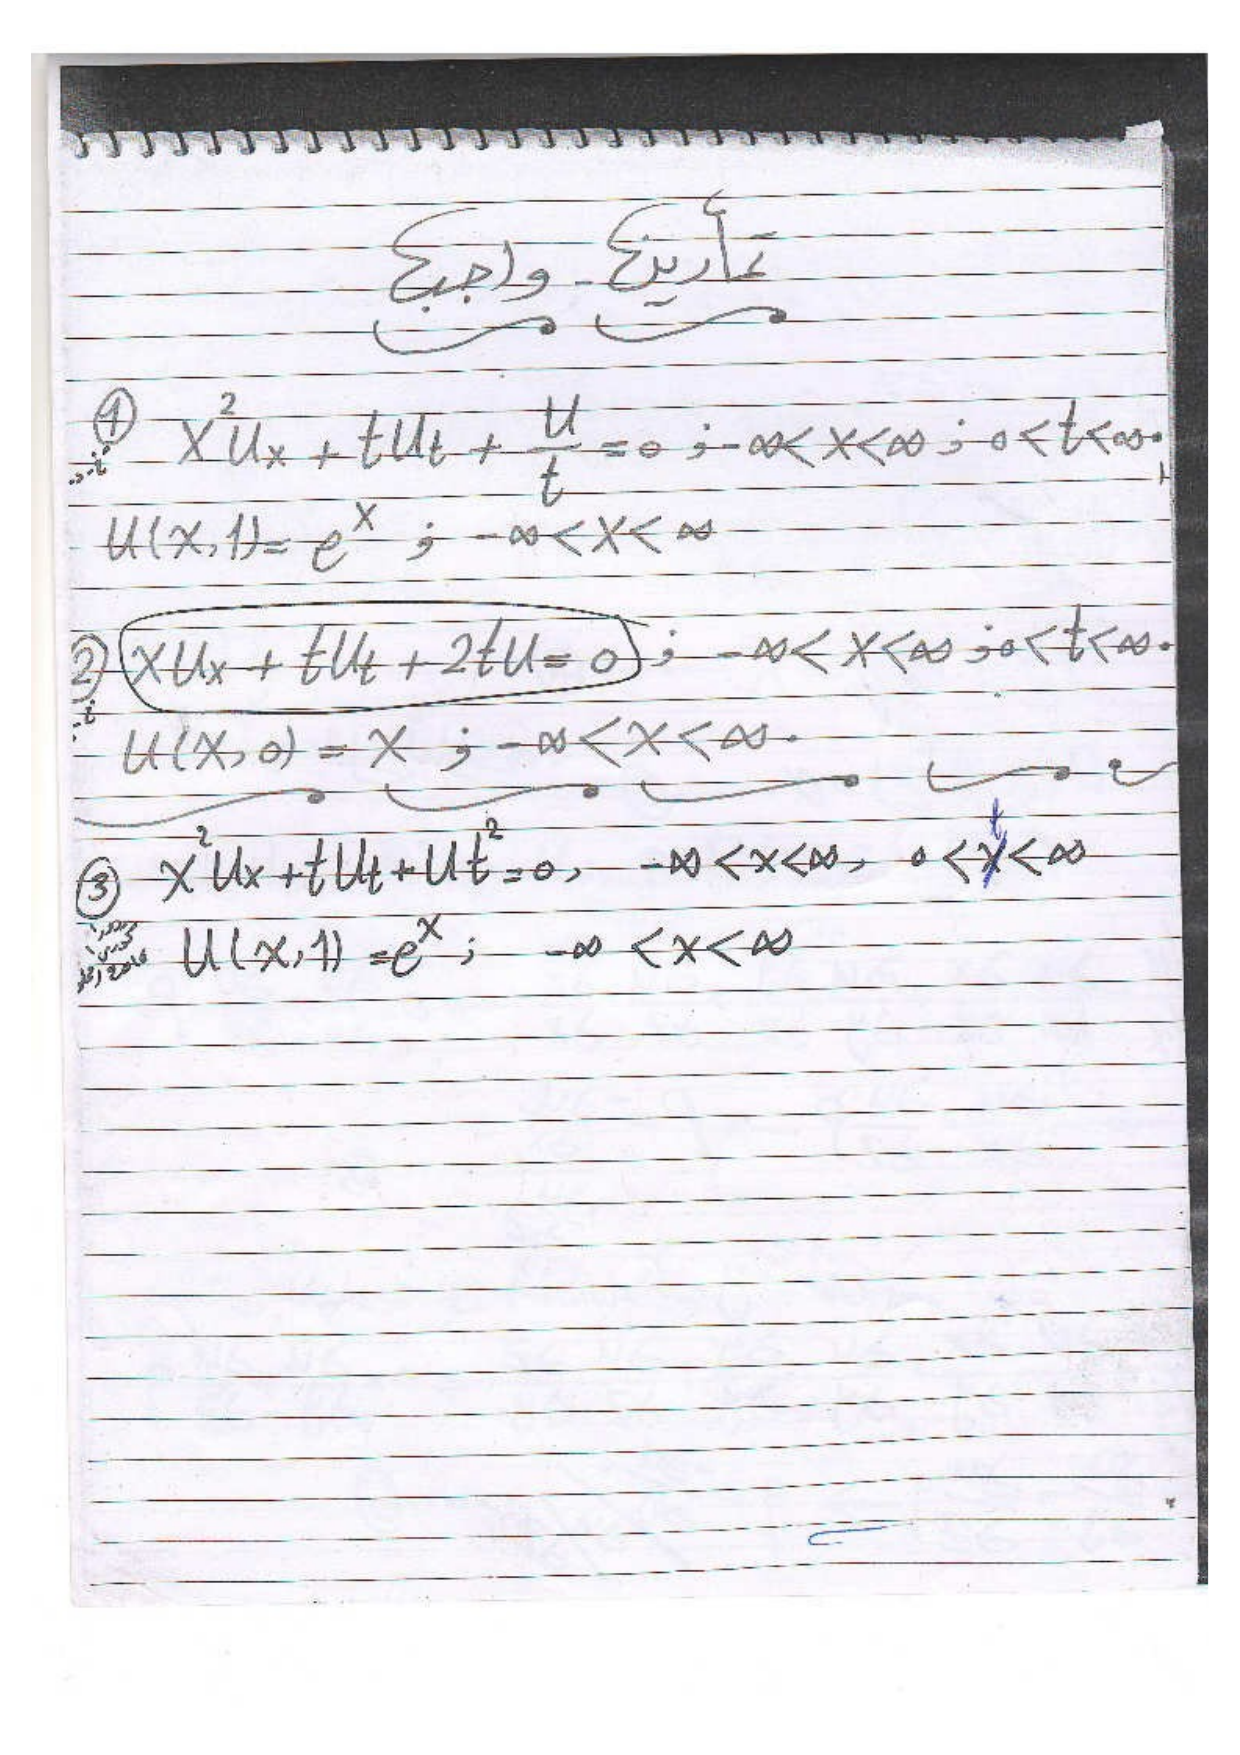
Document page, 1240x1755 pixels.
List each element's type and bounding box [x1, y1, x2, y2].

text_box [31, 44, 1209, 1708]
